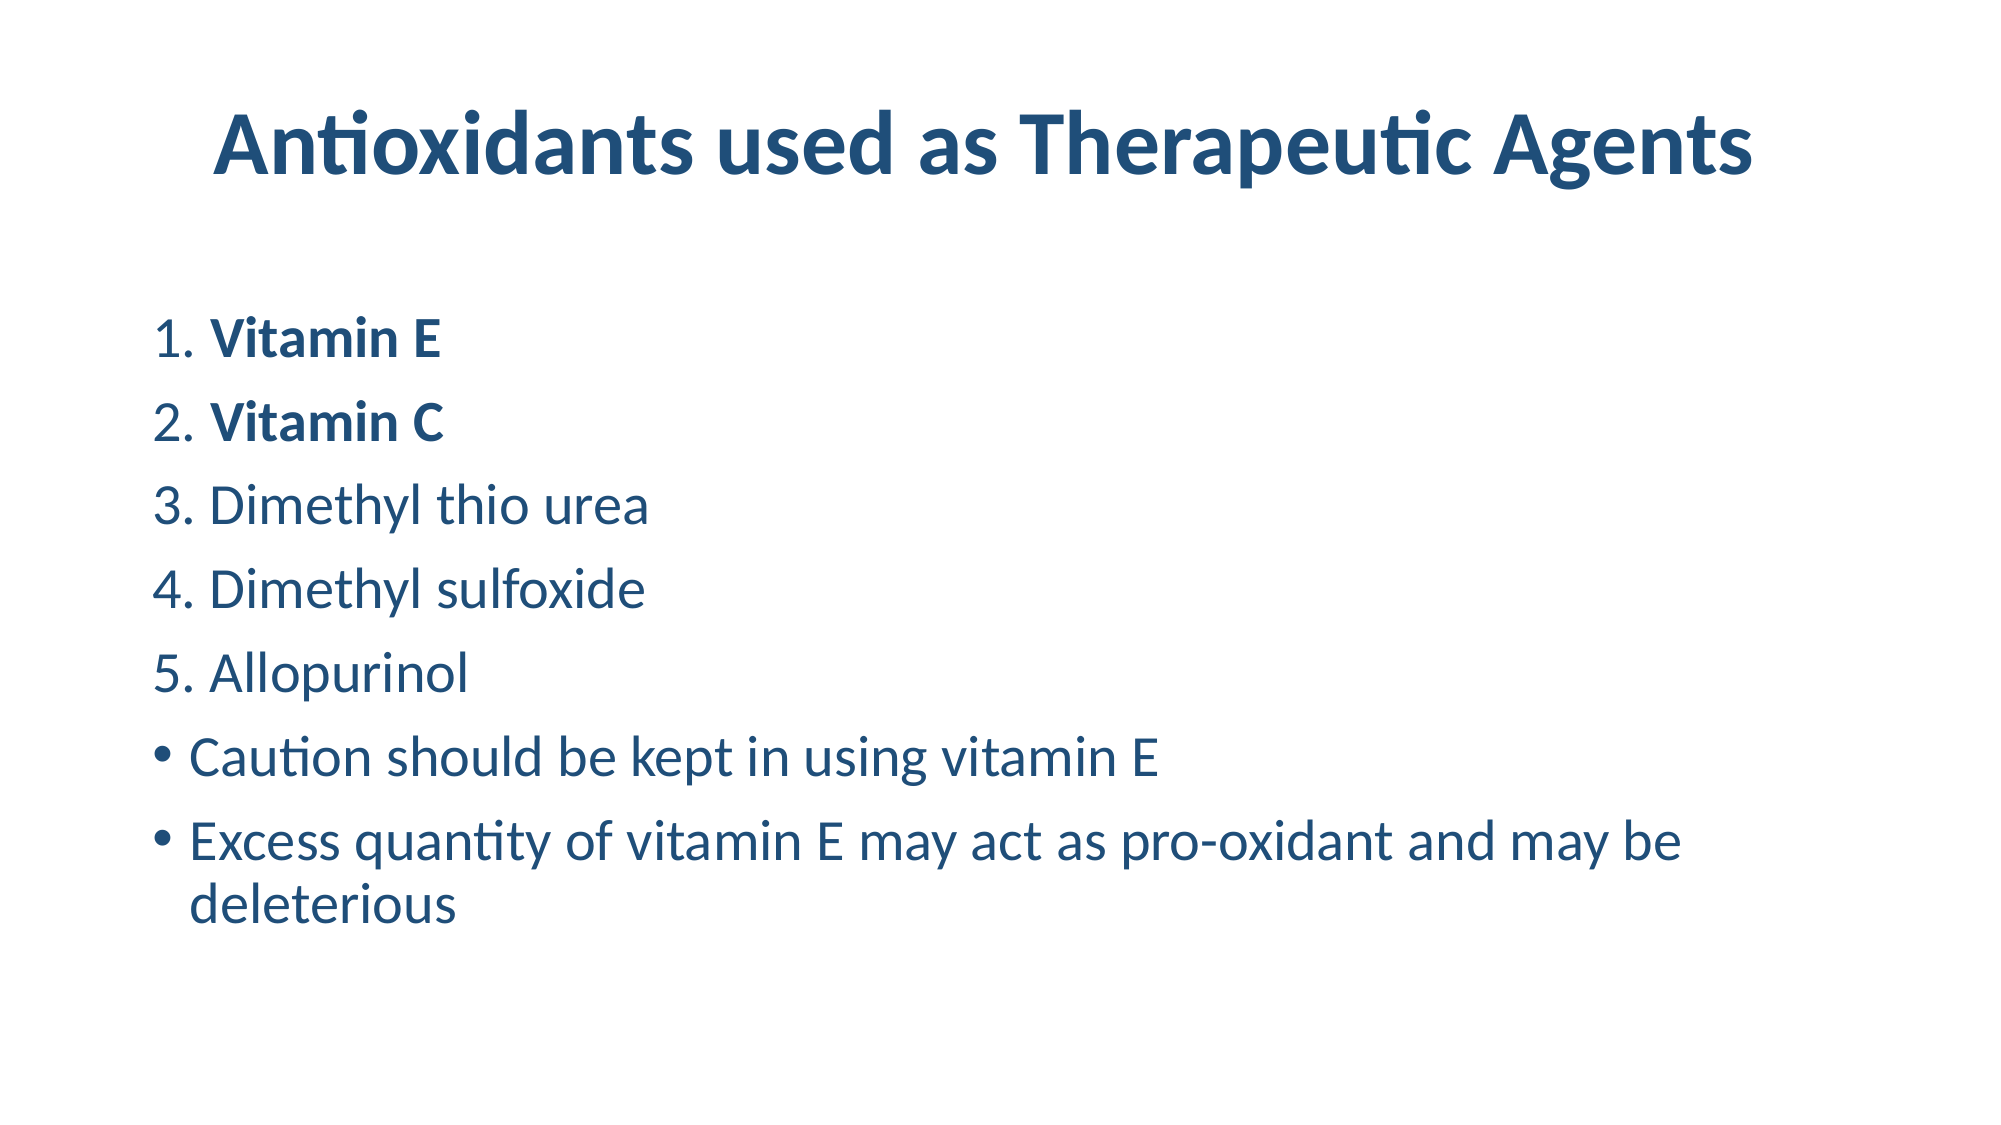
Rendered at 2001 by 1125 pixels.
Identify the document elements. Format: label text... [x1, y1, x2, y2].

list 1. Vitamin E 2. Vitamin C 3. Dimethyl thio urea 4. Dimethyl sulfoxide 5. Allopurinol Caution should be kept in using vitamin E Excess quantity of vitamin E may act as pro-oxidant and may be deleterious [137, 299, 1863, 1014]
title Antioxidants used as Therapeutic Agents [75, 82, 1895, 208]
